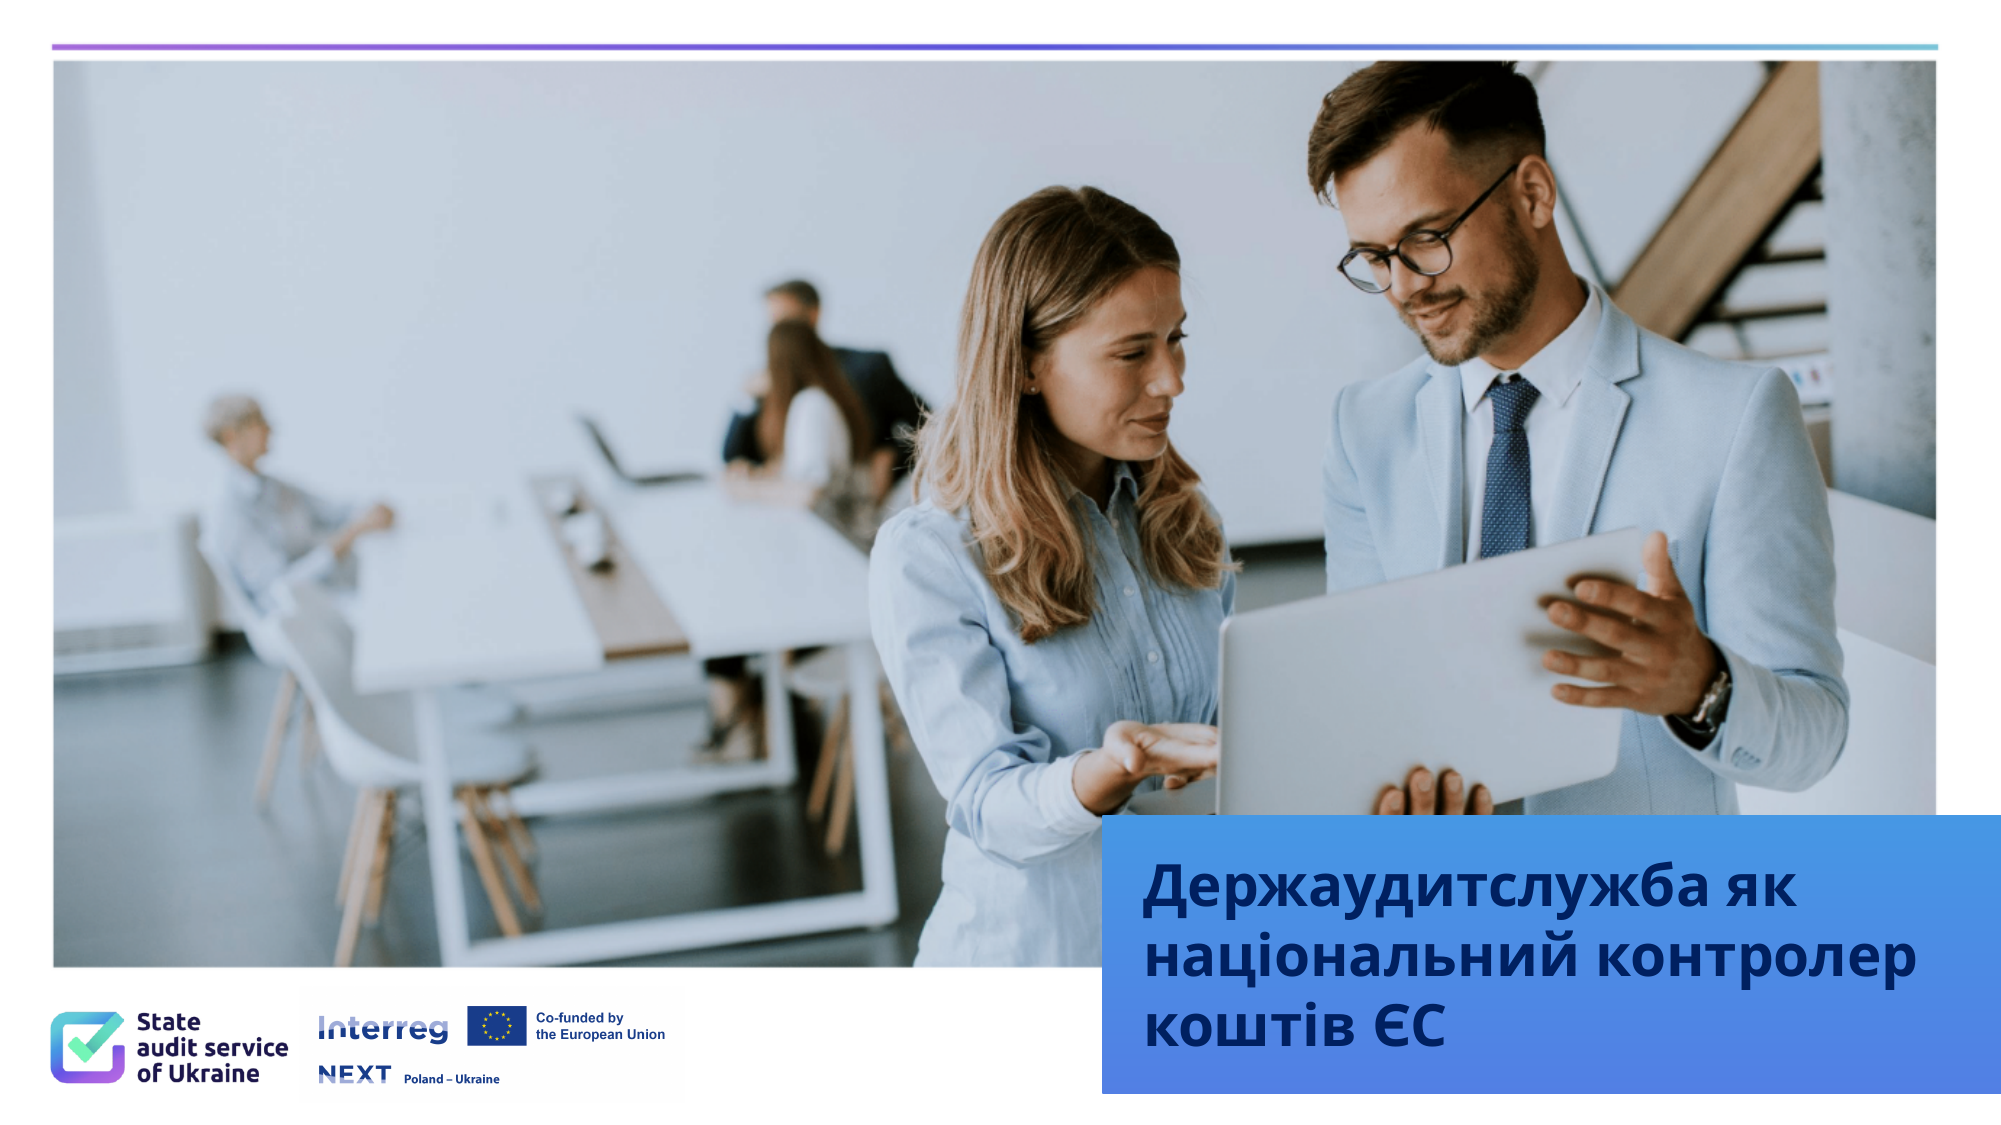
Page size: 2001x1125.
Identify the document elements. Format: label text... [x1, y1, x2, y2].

picture [47, 985, 685, 1103]
text_box Держаудитслужба як національний контролер коштів ЄС [1128, 976, 1419, 1065]
picture [47, 33, 1948, 976]
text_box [1419, 511, 1699, 1125]
text_box Держаудитслужба як національний контролер коштів ЄС [1699, 840, 1976, 1065]
